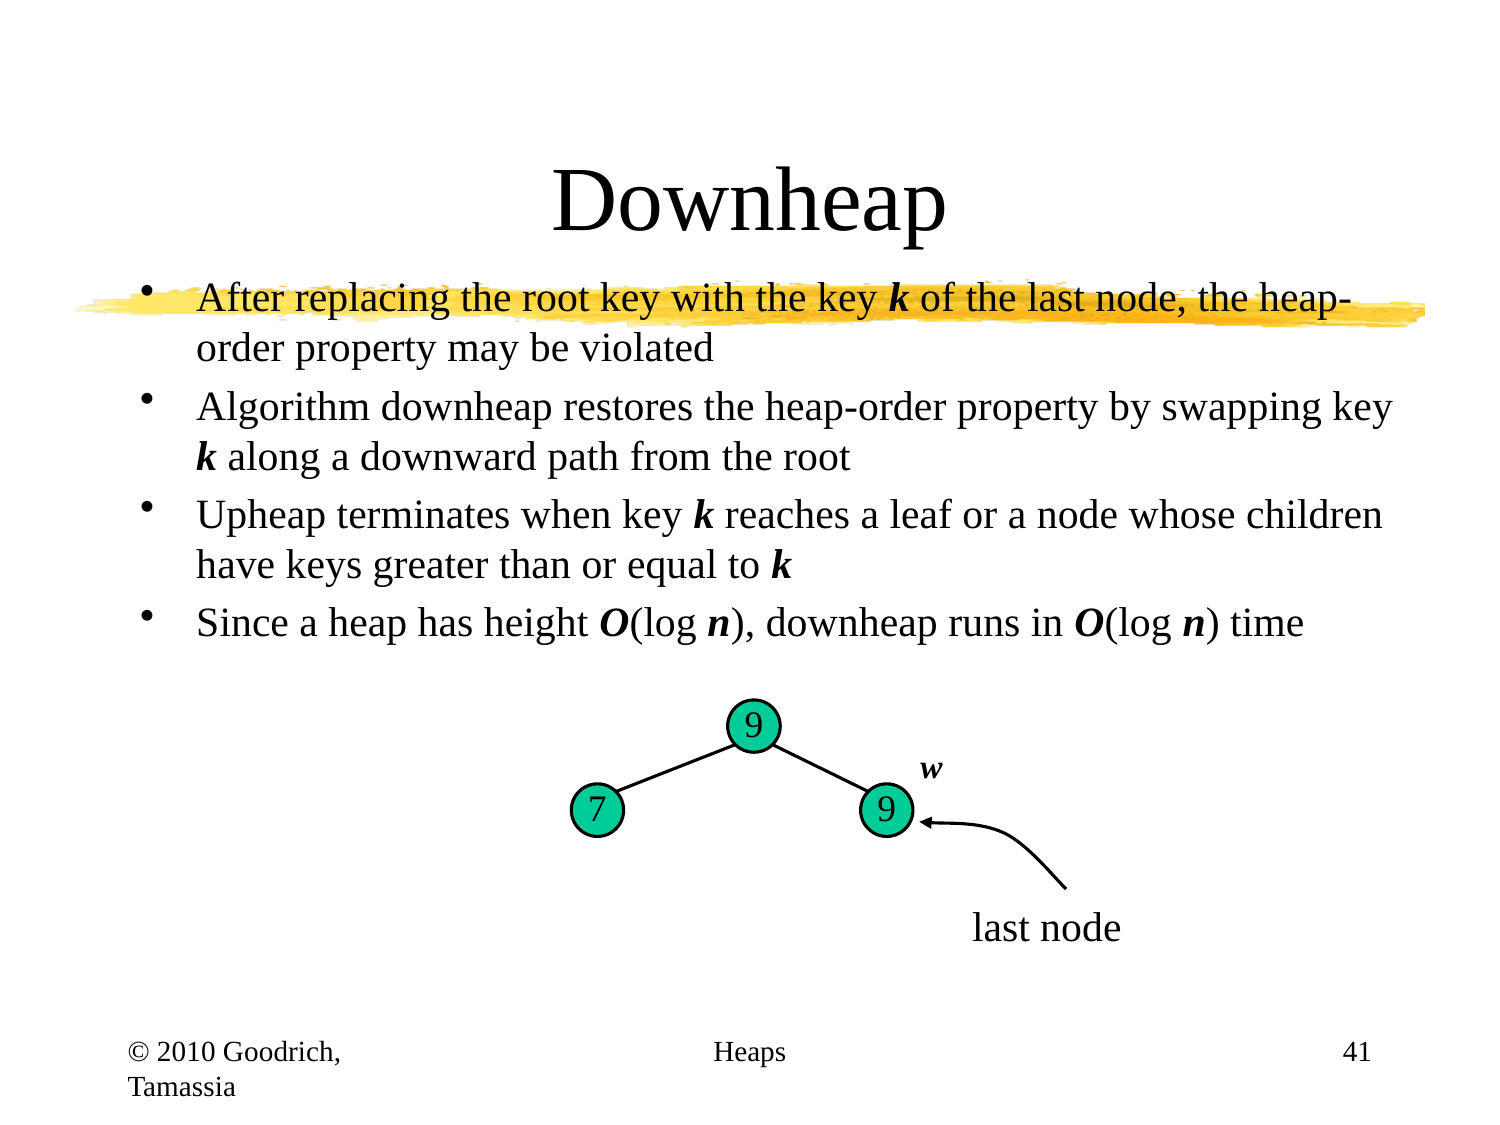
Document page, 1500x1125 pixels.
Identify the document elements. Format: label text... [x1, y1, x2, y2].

text_box last node [957, 892, 1137, 958]
title Downheap [112, 99, 1388, 288]
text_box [615, 745, 736, 791]
slide_number 41 [1074, 1024, 1388, 1101]
text_box 9 [727, 699, 781, 753]
footer Heaps [512, 1024, 988, 1101]
text_box 9 [860, 783, 913, 837]
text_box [772, 745, 869, 791]
picture [75, 274, 124, 338]
text_box w [905, 737, 958, 793]
text_box 7 [571, 783, 624, 837]
list After replacing the root key with the key k of the last node, the heap-order property may be violated Algorithm downheap restores the heap-order property by swapping key k along a downward path from the root Upheap terminates when key k reaches a leaf or a node whose children have keys greater than or equal to k Since a heap has height O(log n), downheap runs in O(log n) time [124, 262, 1438, 663]
text_box [919, 816, 1067, 890]
slide_number © 2010 Goodrich, Tamassia [112, 1024, 426, 1101]
